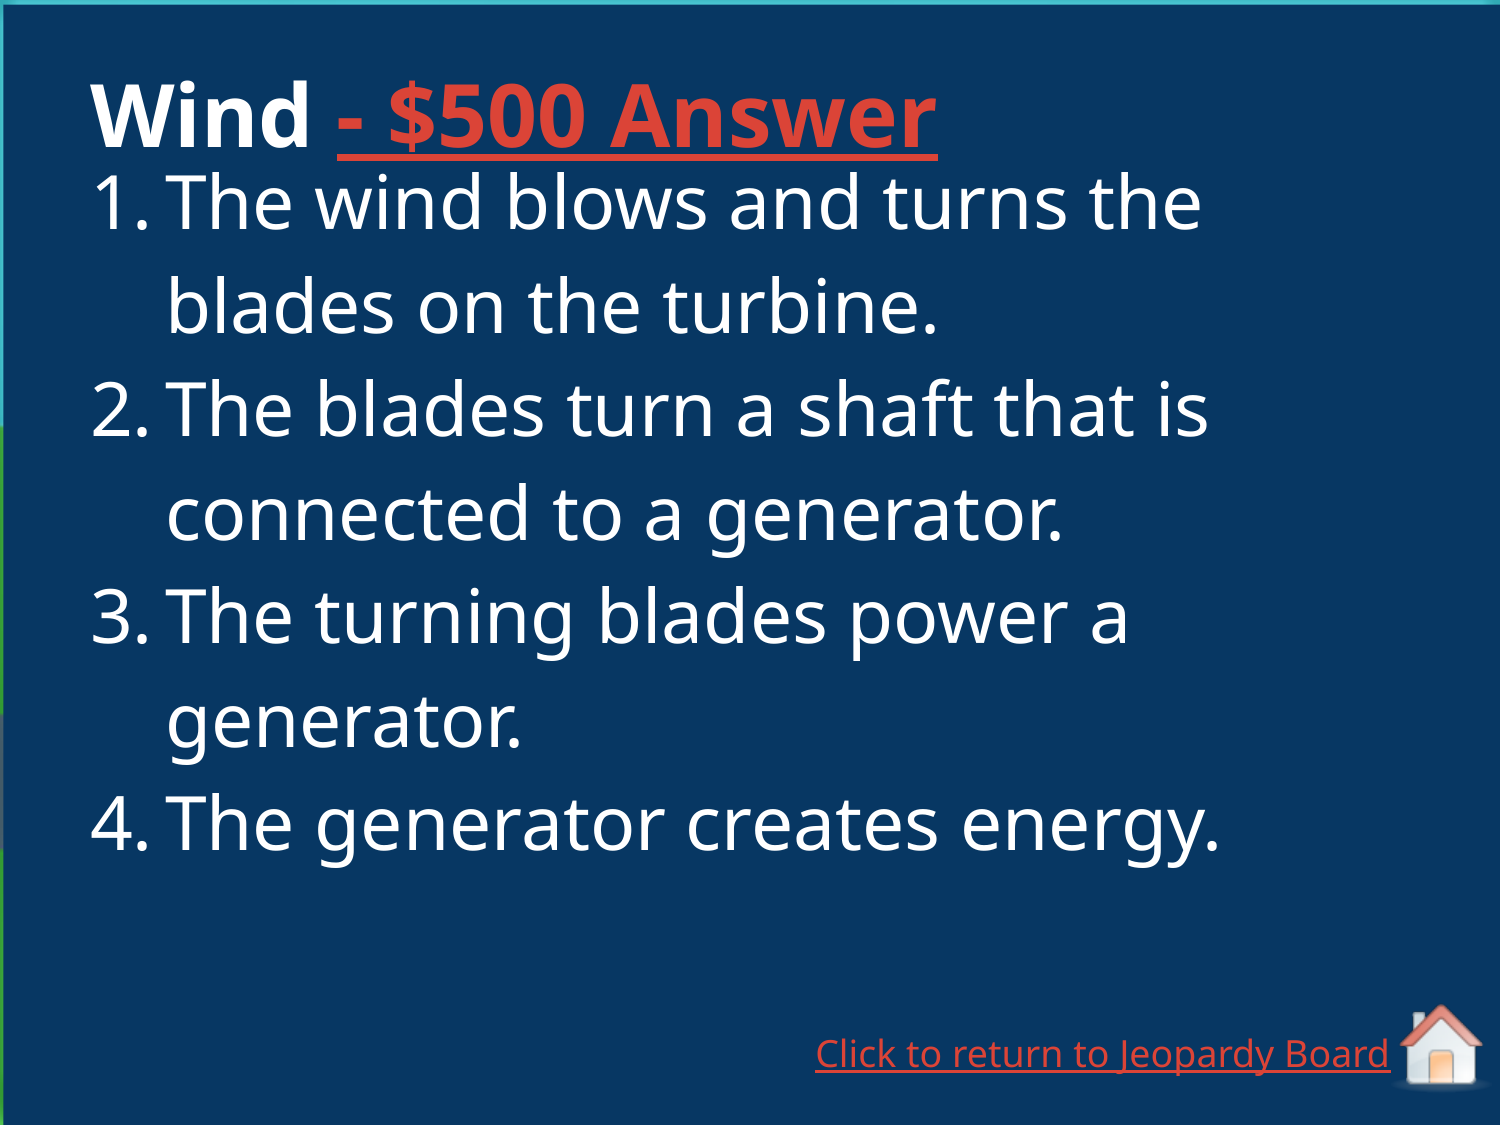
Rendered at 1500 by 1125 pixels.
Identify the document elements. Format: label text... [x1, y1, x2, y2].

picture [0, 0, 1500, 1125]
picture [1391, 993, 1492, 1095]
text_box Click to return to Jeopardy Board [790, 993, 1416, 1117]
text_box [3, 4, 1500, 1125]
title Wind - $500 Answer [75, 45, 1425, 169]
list The wind blows and turns the blades on the turbine. The blades turn a shaft that is connected to a generator. The turning blades power a generator. The generator creates energy. [75, 169, 1425, 976]
